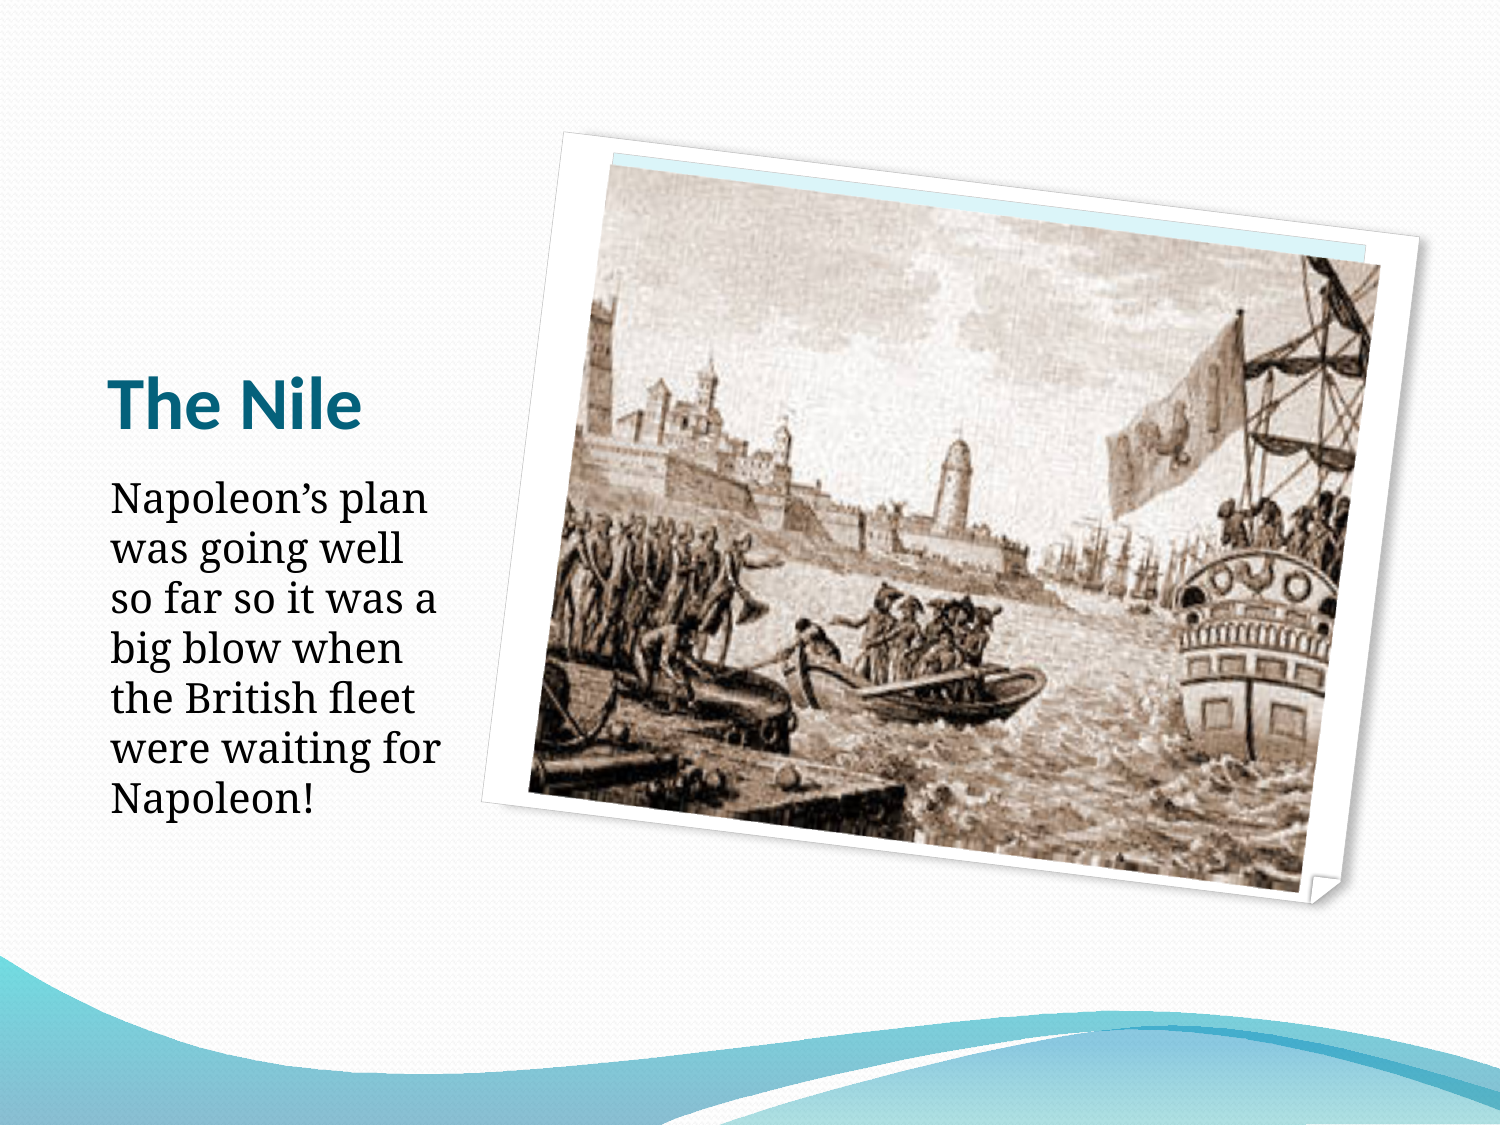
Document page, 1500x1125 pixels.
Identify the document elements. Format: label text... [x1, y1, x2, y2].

picture [529, 566, 559, 795]
picture [1348, 262, 1380, 506]
title The Nile [99, 193, 463, 453]
picture [564, 165, 1344, 845]
picture [1028, 856, 1303, 892]
list Napoleon’s plan was going well so far so it was a big blow when the British fleet were waiting for Napoleon! [99, 464, 463, 822]
